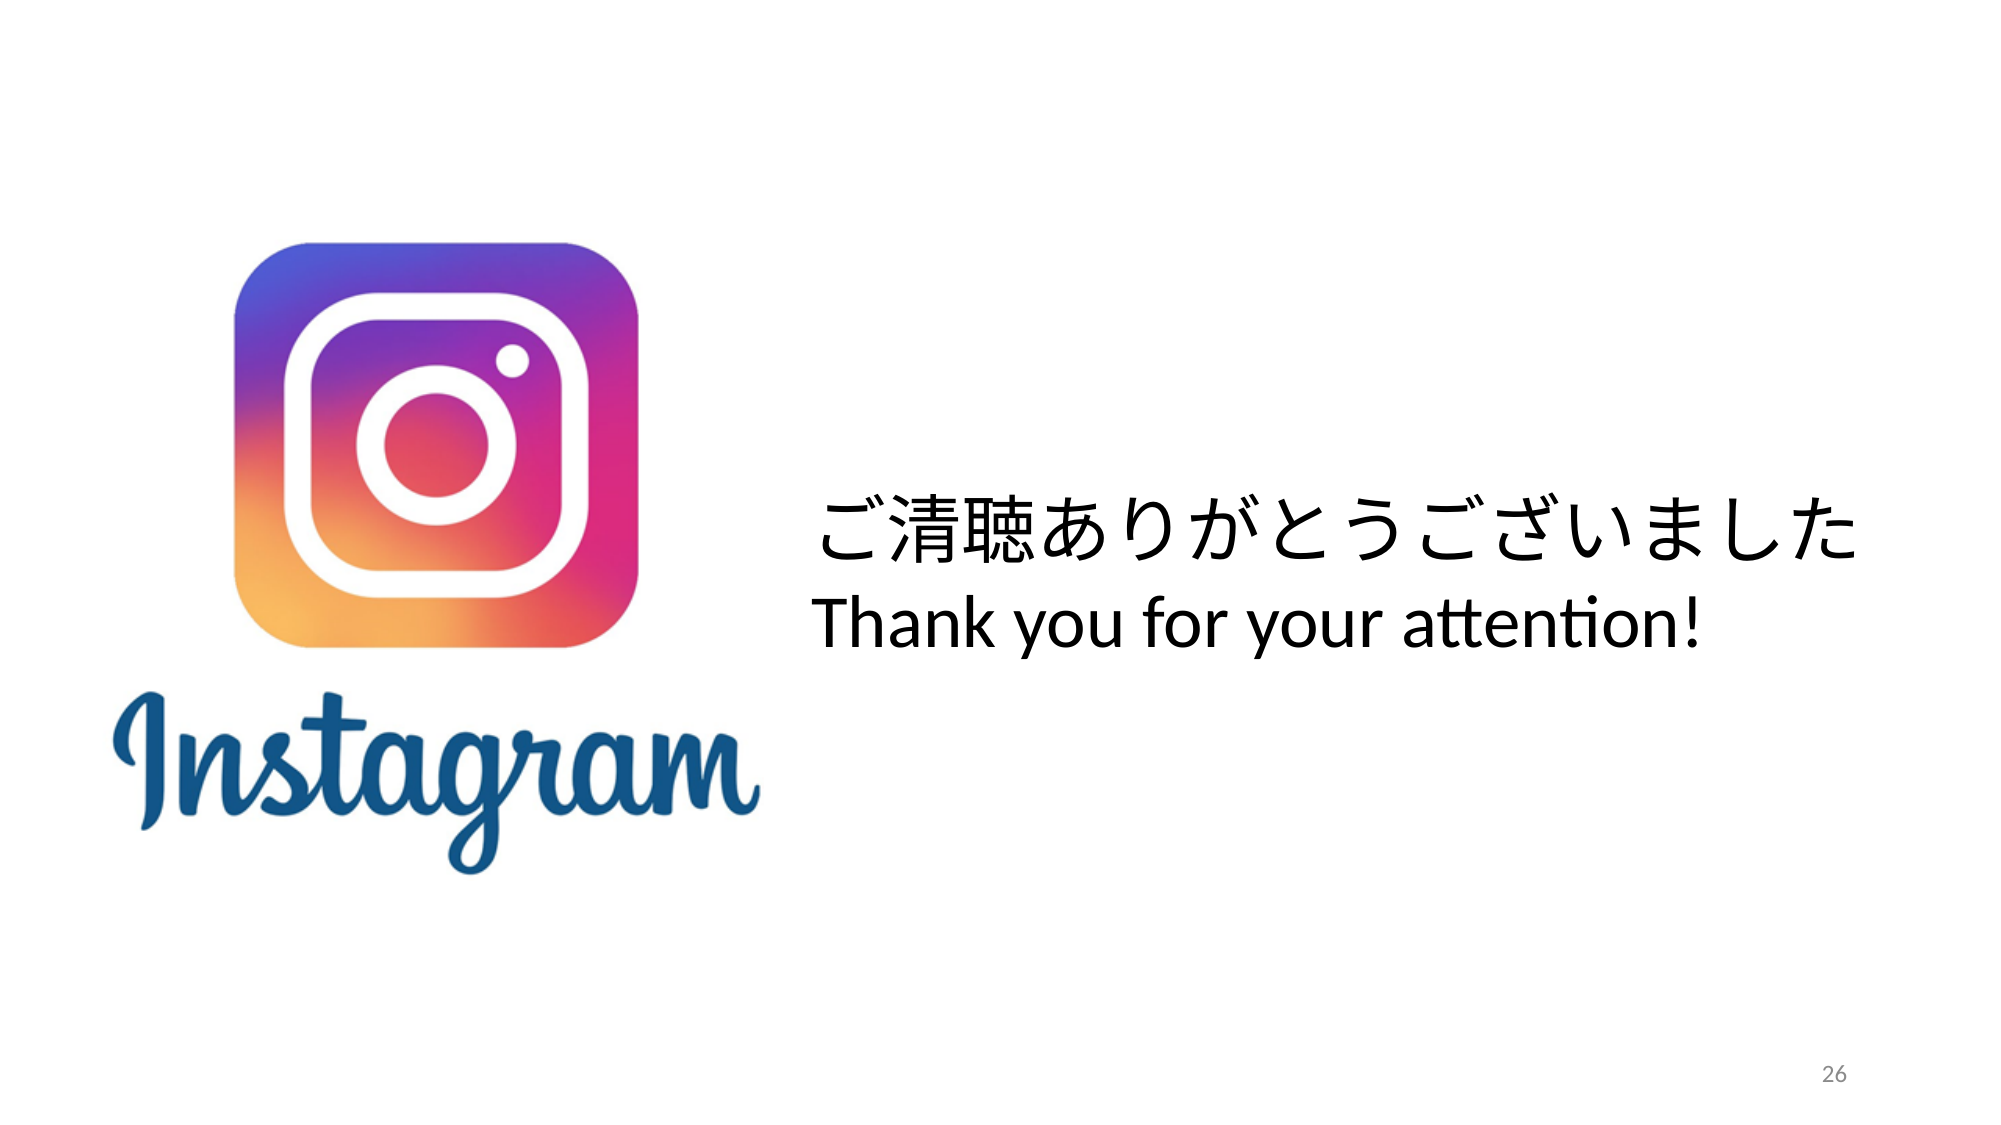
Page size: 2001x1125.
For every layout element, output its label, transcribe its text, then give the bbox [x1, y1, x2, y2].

text_box ご清聴ありがとうございました Thank you for your attention! [796, 475, 1887, 670]
slide_number 26 [1412, 1042, 1863, 1103]
picture [101, 235, 764, 881]
